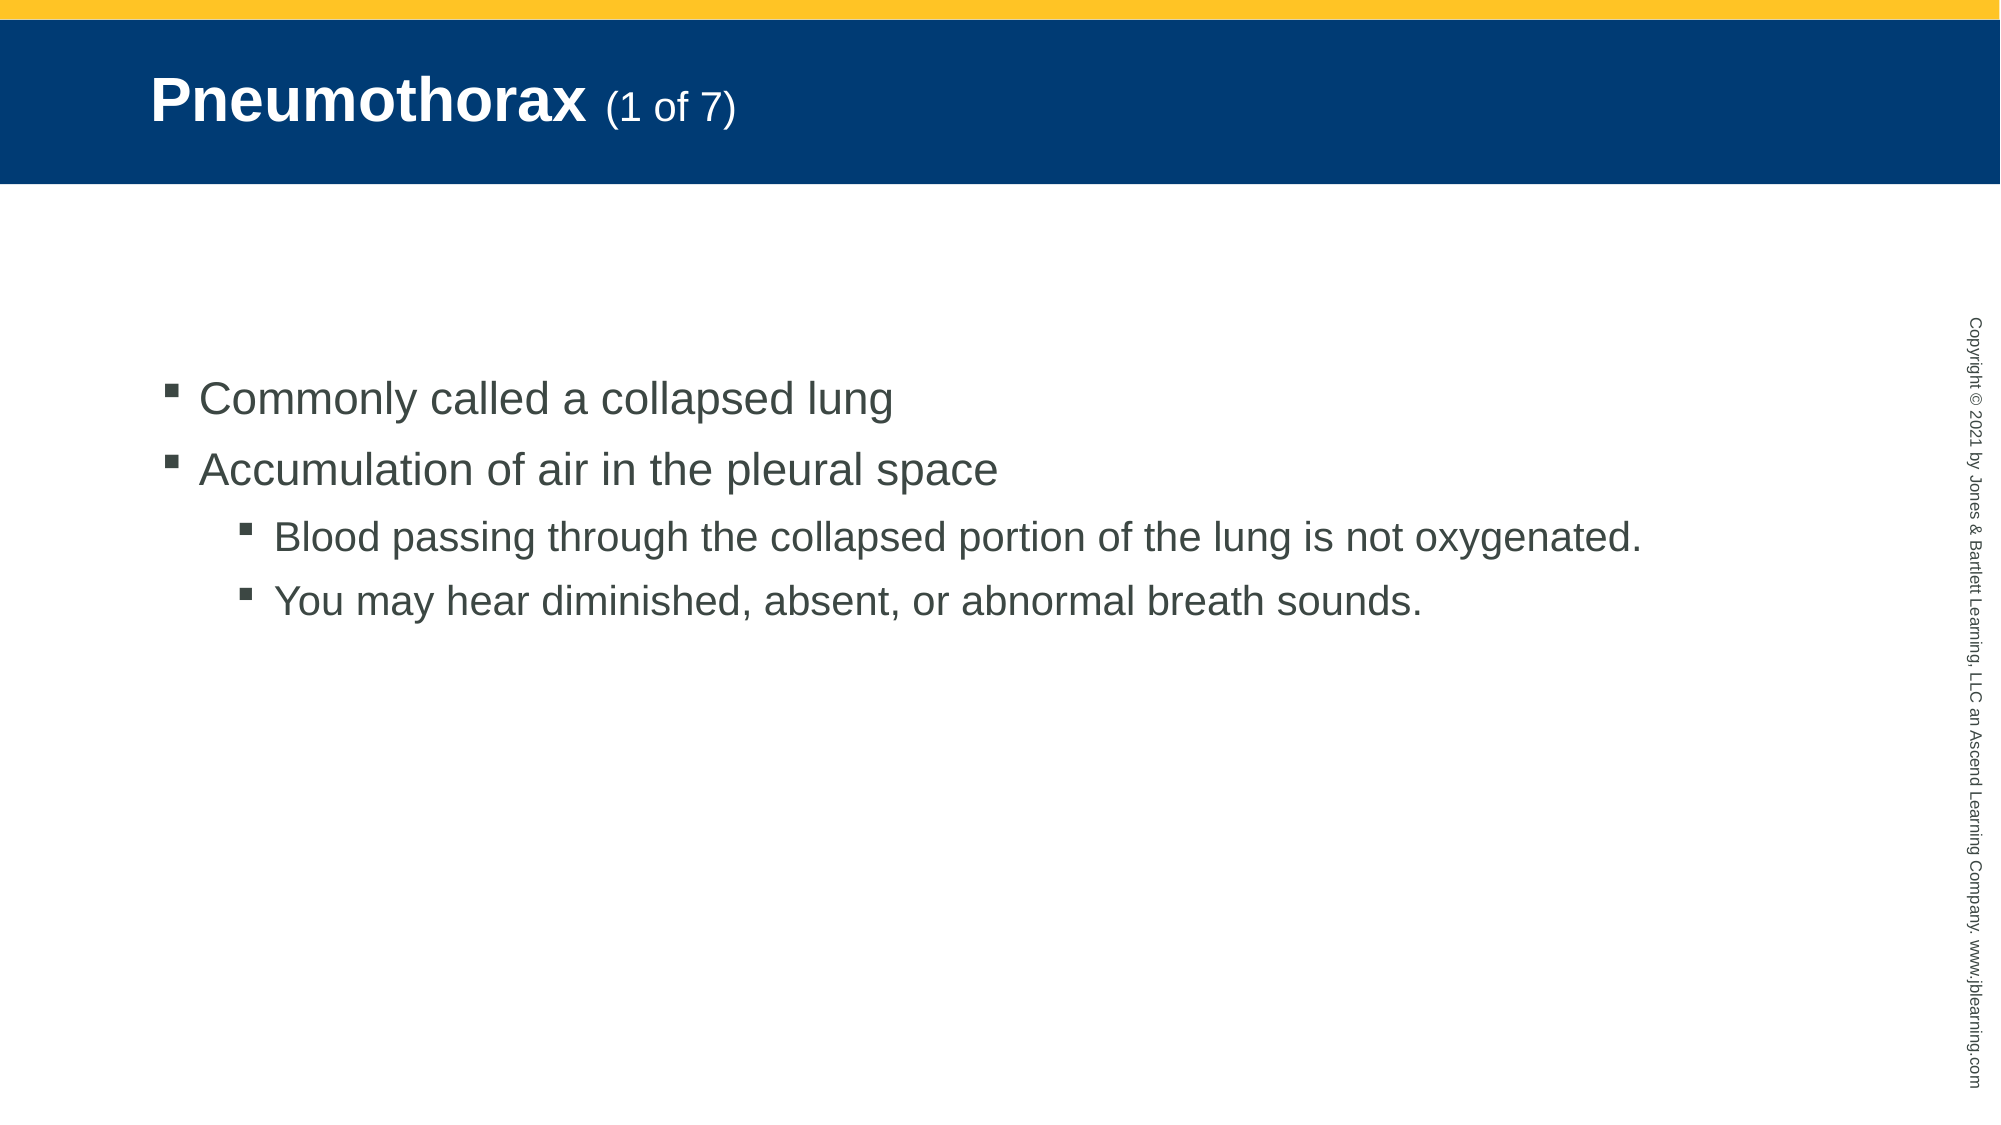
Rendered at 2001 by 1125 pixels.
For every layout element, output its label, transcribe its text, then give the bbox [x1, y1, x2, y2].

list Commonly called a collapsed lung Accumulation of air in the pleural space Blood passing through the collapsed portion of the lung is not oxygenated. You may hear diminished, absent, or abnormal breath sounds. [146, 361, 1859, 1016]
title Pneumothorax (1 of 7) [0, 19, 2000, 185]
